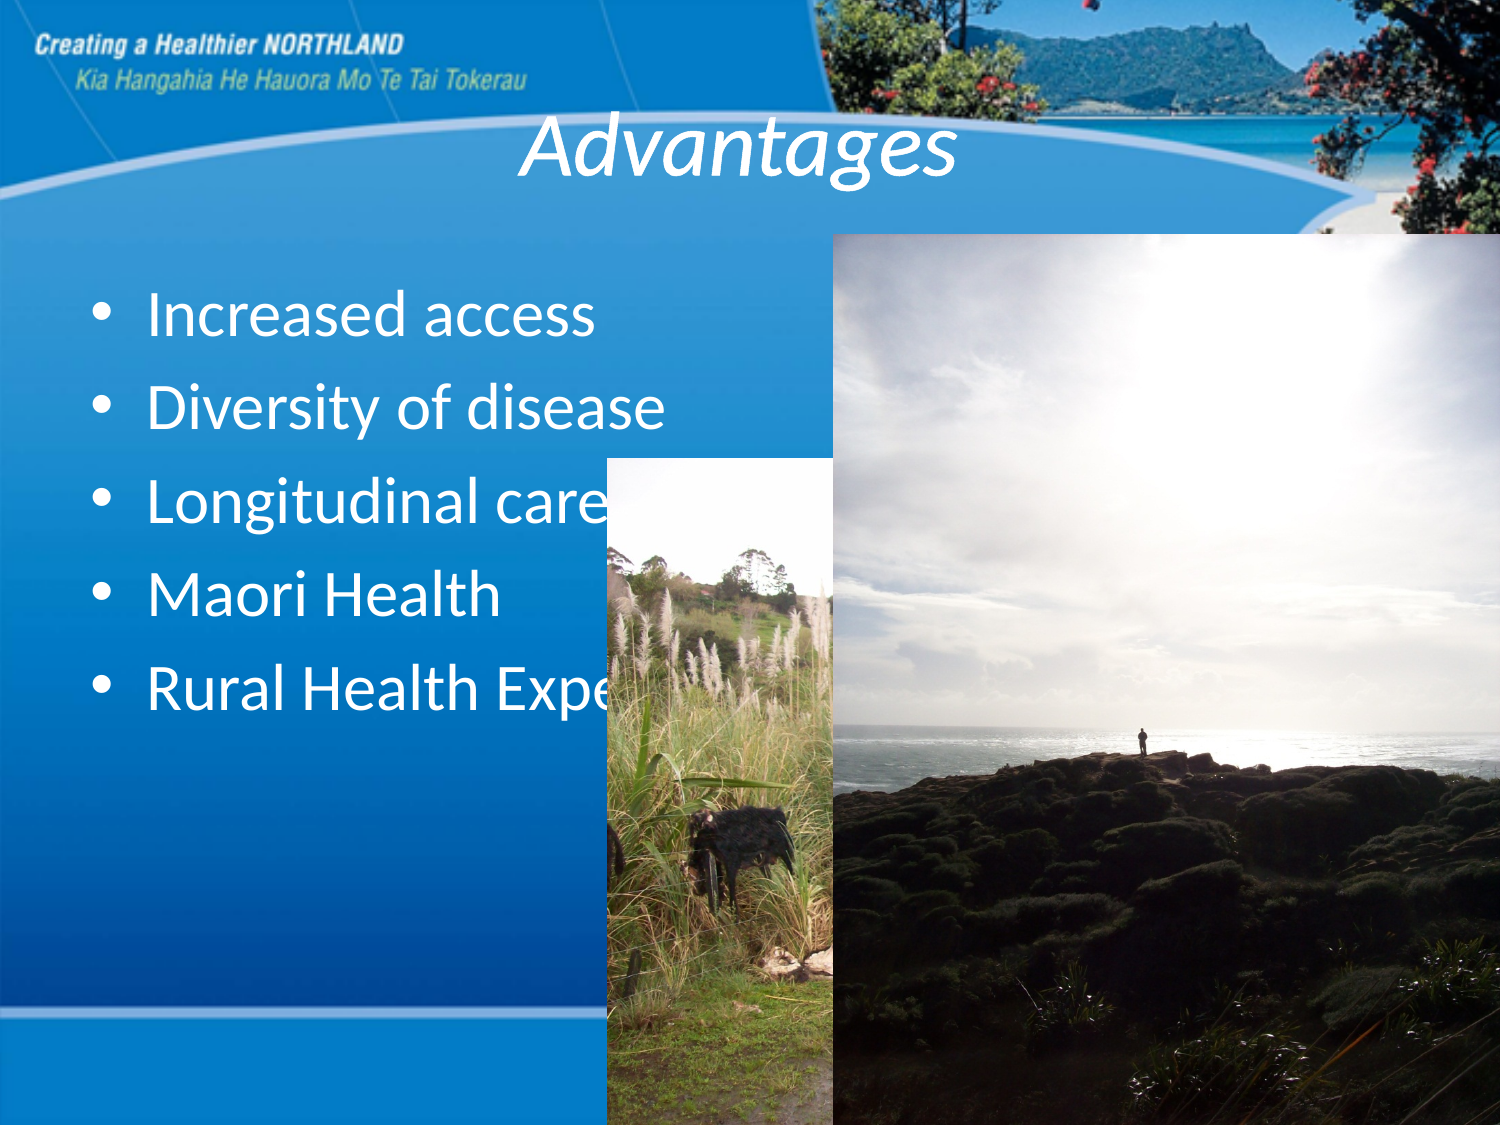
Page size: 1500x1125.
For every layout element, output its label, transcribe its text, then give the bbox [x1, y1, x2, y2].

title Advantages [75, 45, 1425, 233]
picture [0, 0, 1500, 1125]
list Increased access Diversity of disease Longitudinal care Maori Health Rural Health Experience [75, 262, 827, 1005]
